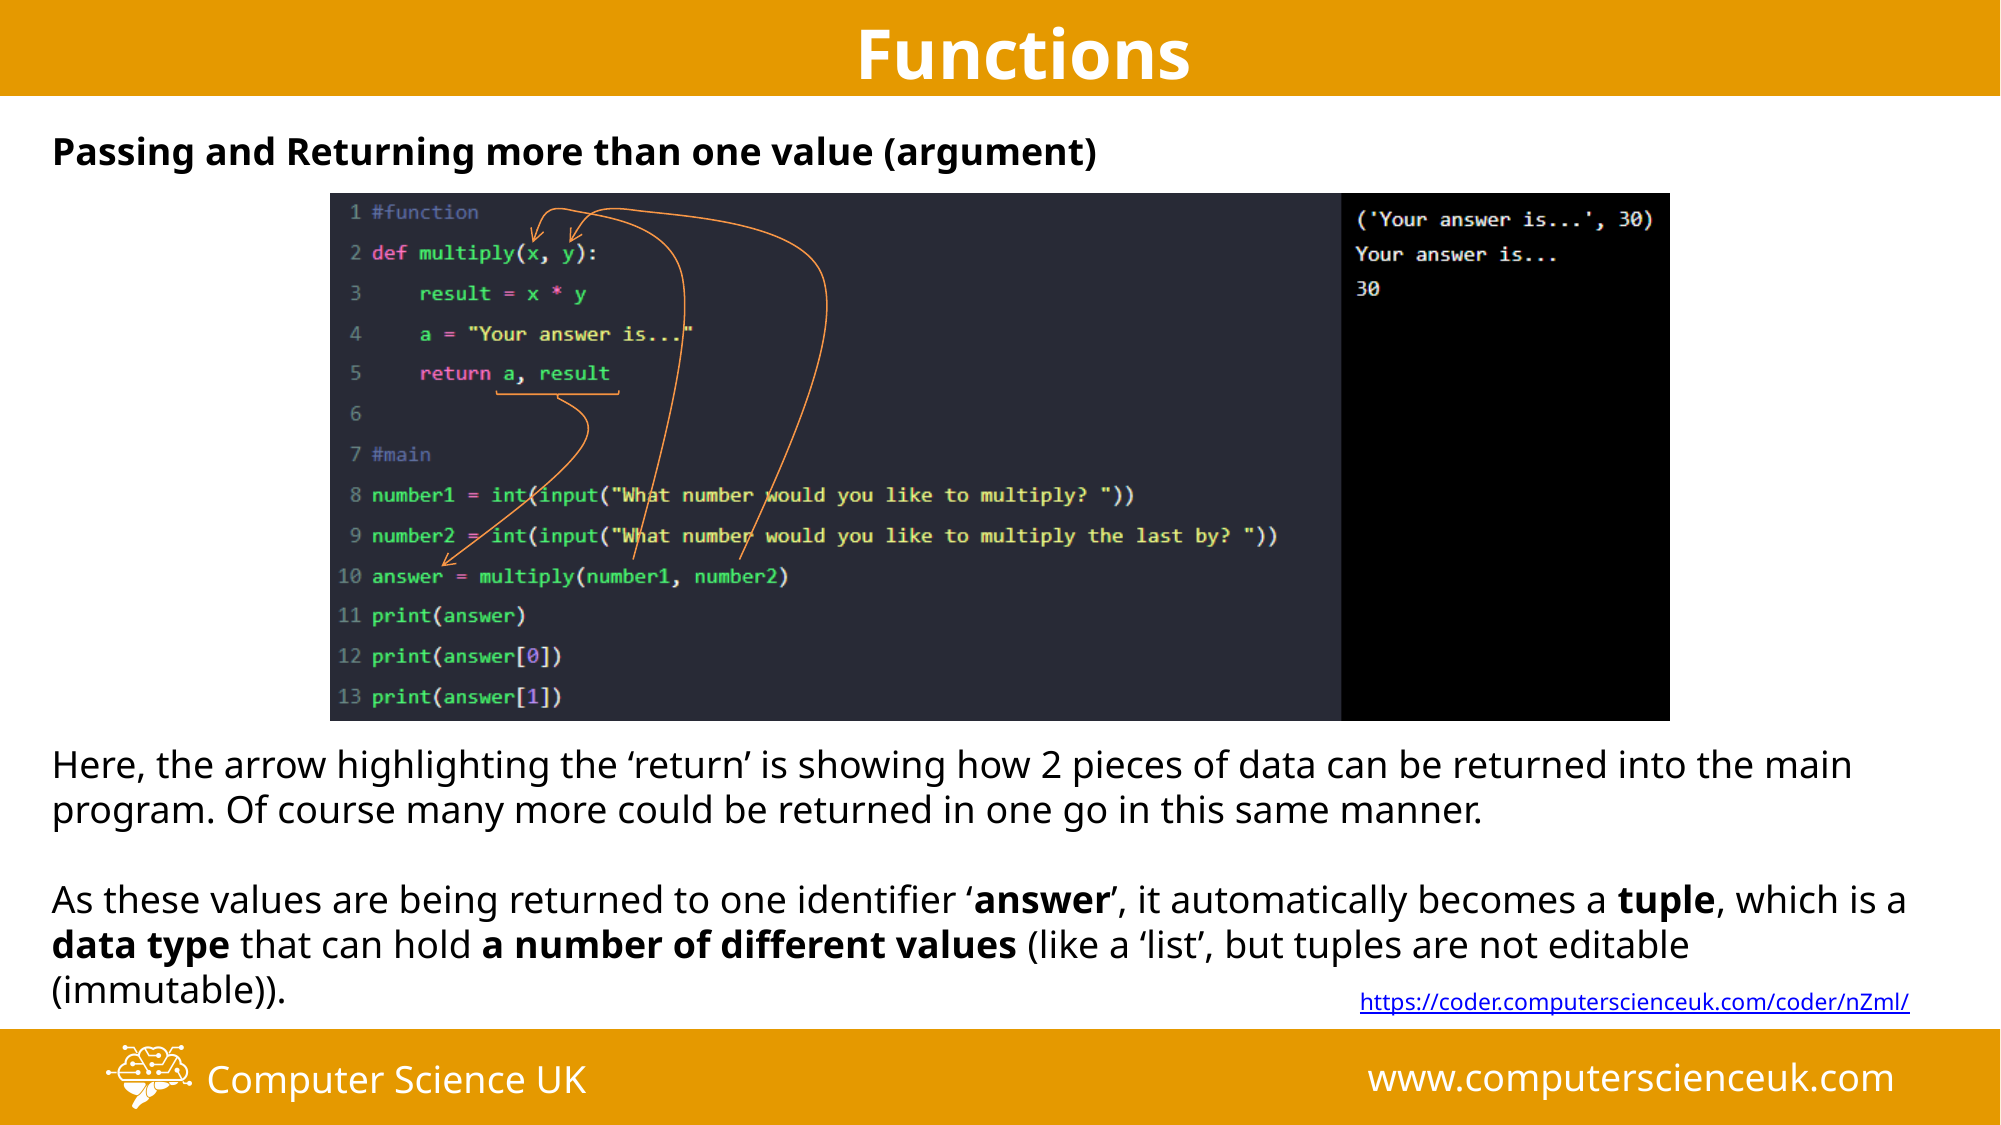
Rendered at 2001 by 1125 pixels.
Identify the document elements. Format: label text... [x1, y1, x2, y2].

text_box https://coder.computerscienceuk.com/coder/nZml/ [1345, 979, 1925, 1026]
text_box Passing and Returning more than one value (argument) [37, 120, 1431, 181]
title Functions [325, 0, 1723, 103]
text_box Here, the arrow highlighting the ‘return’ is showing how 2 pieces of data can be returned into the main program. Of course many more could be returned in one go in this same manner. As these values are being returned to one identifier ‘answer’, it automatically becomes a tuple, which is a data type that can hold a number of different values (like a ‘list’, but tuples are not editable (immutable)). [36, 733, 1944, 1018]
picture [106, 1045, 192, 1109]
picture [329, 193, 1670, 721]
